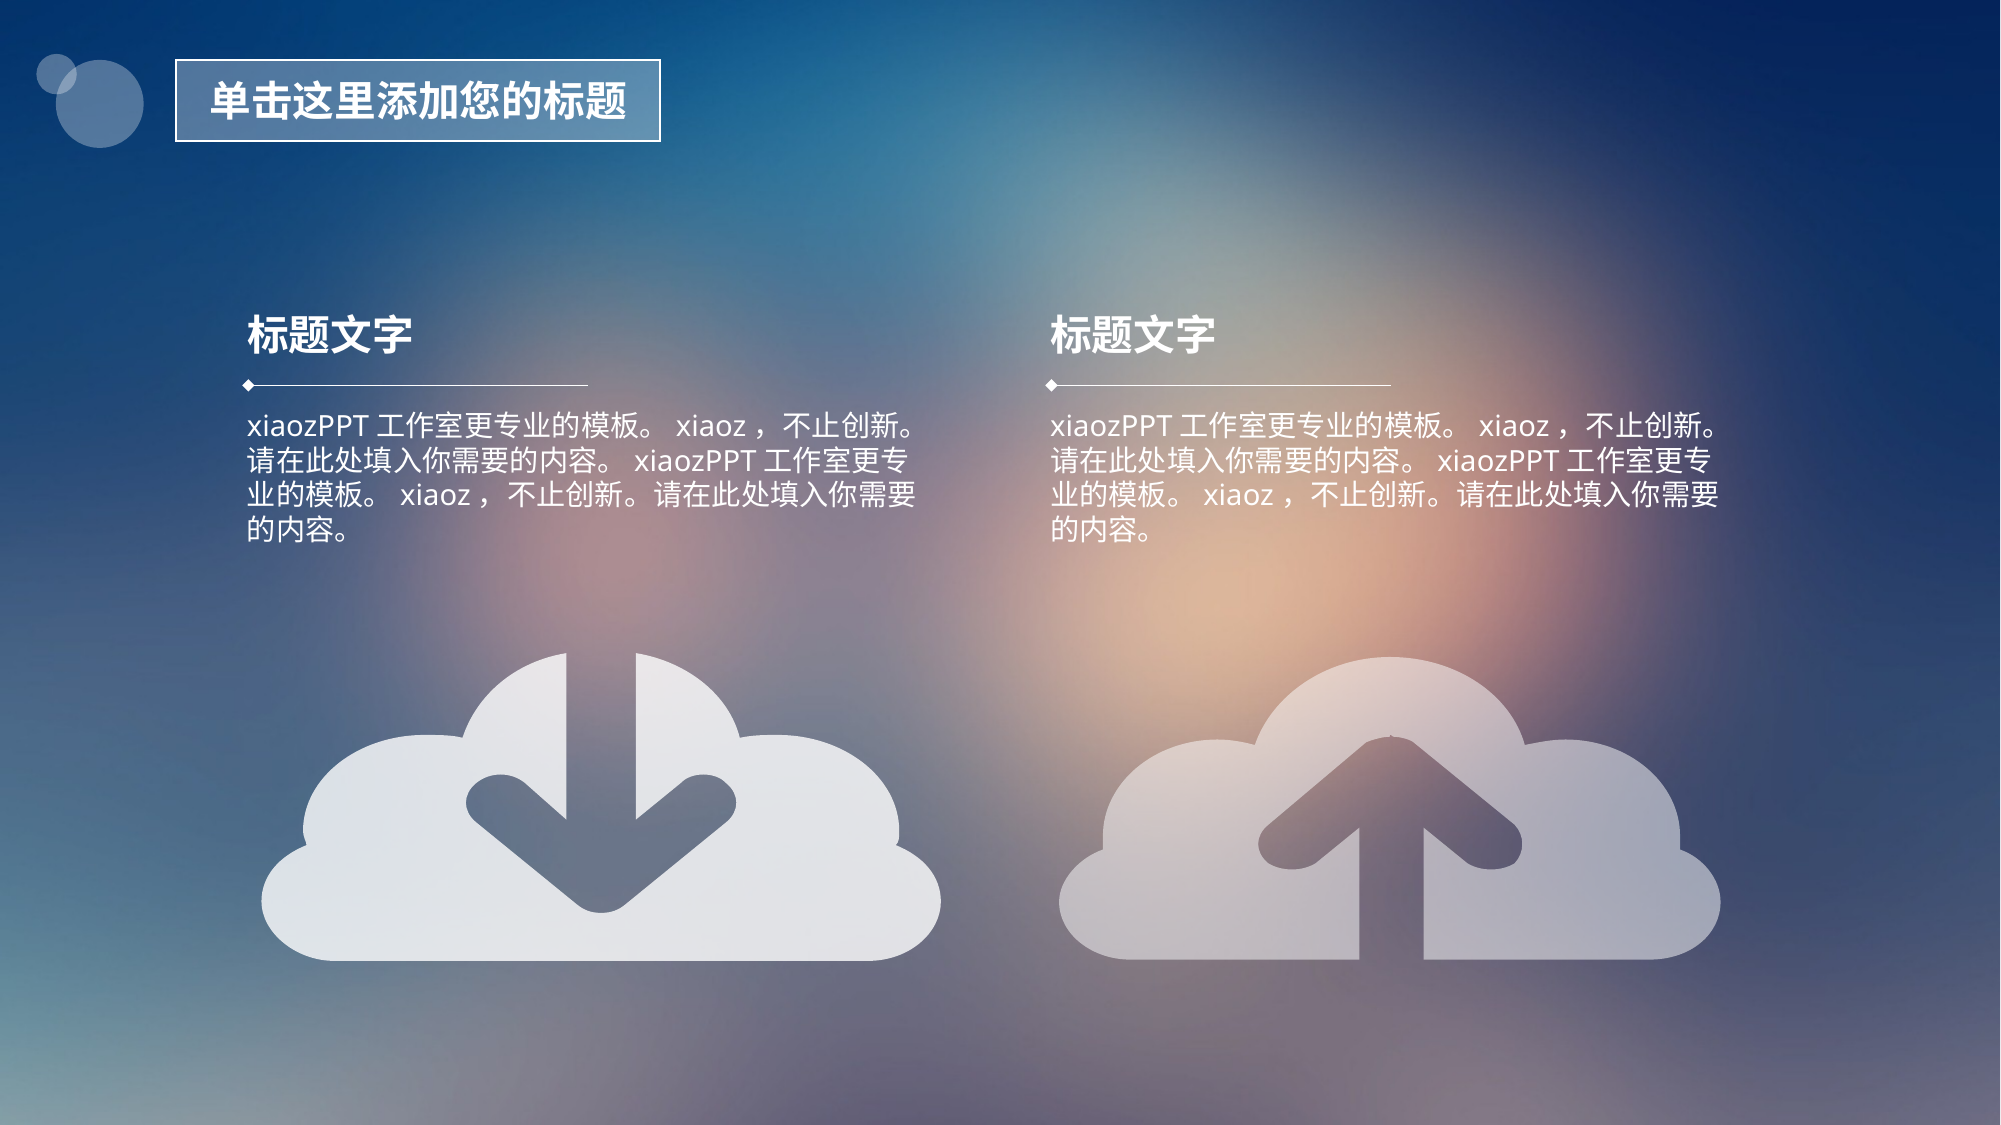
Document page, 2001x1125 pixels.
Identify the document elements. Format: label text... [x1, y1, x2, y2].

text_box xiaozPPT工作室更专业的模板。xiaoz，不止创新。请在此处填入你需要的内容。xiaozPPT工作室更专业的模板。xiaoz，不止创新。请在此处填入你需要的内容。 [232, 399, 944, 554]
text_box 标题文字 [1035, 301, 1374, 367]
text_box 标题文字 [232, 301, 570, 367]
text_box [36, 53, 144, 149]
text_box [175, 59, 661, 67]
text_box [175, 133, 661, 142]
text_box 单击这里添加您的标题 [161, 67, 675, 133]
text_box xiaozPPT工作室更专业的模板。xiaoz，不止创新。请在此处填入你需要的内容。xiaozPPT工作室更专业的模板。xiaoz，不止创新。请在此处填入你需要的内容。 [1035, 399, 1748, 554]
picture [0, 0, 2001, 1125]
text_box [261, 653, 941, 961]
text_box [1059, 656, 1721, 960]
